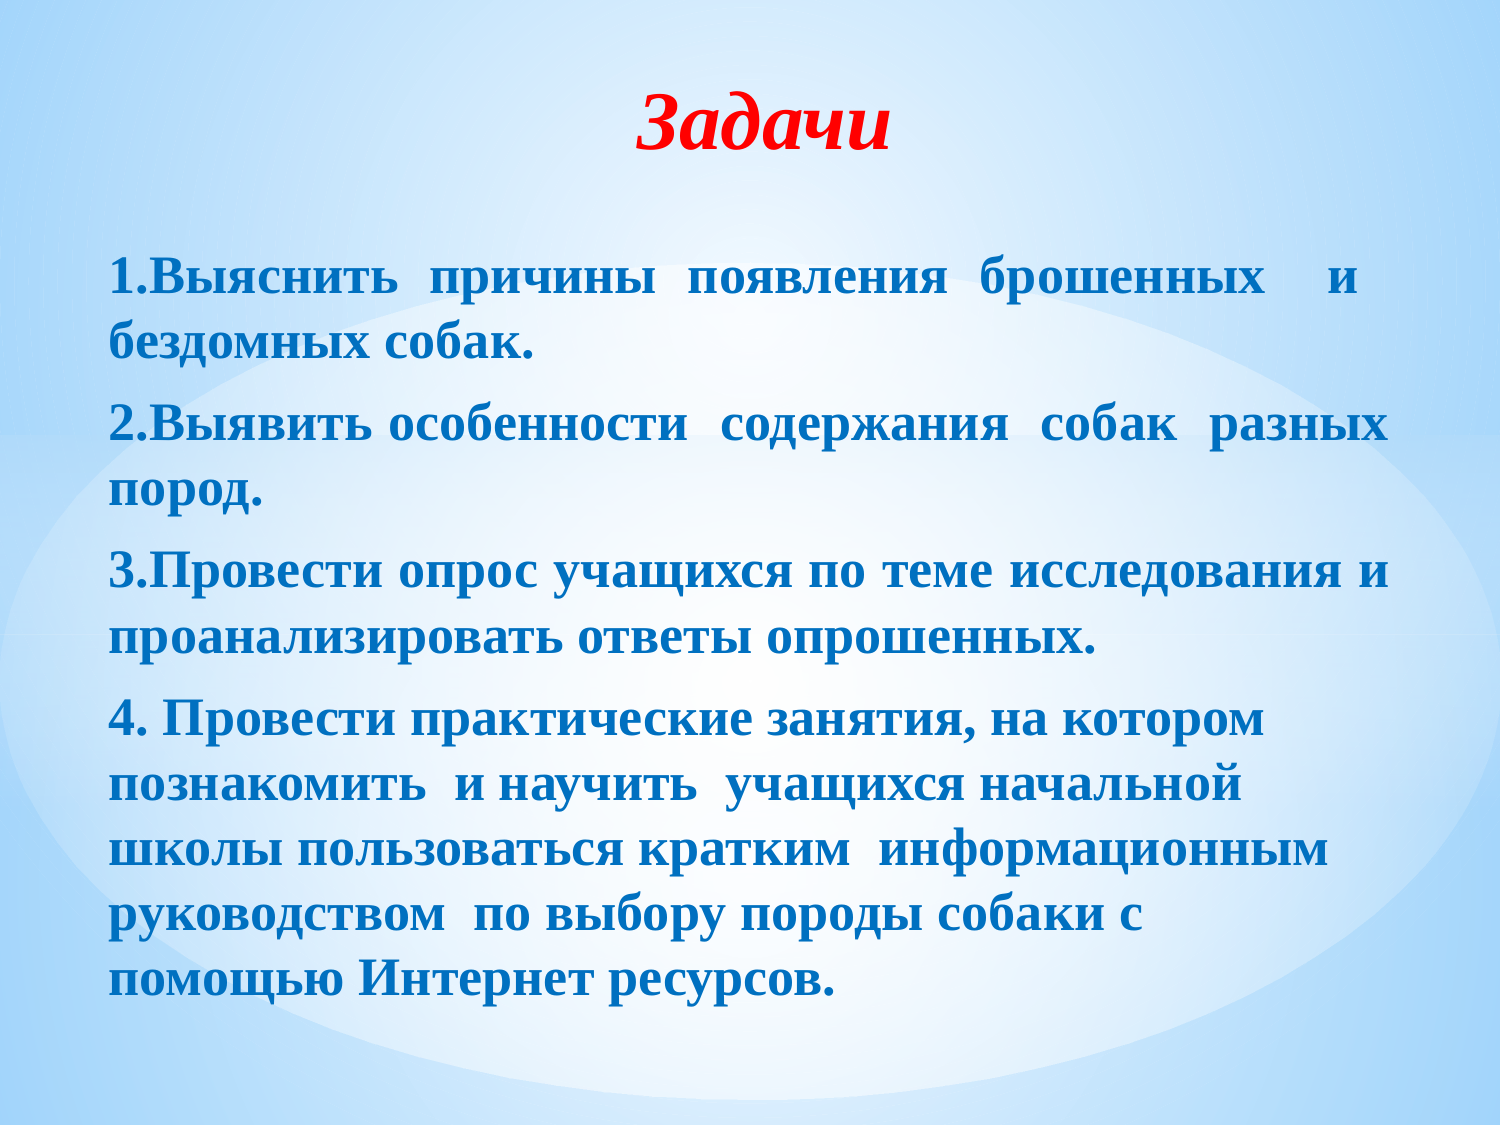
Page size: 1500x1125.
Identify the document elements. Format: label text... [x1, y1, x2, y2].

title Задачи [46, 58, 1454, 164]
subtitle 1.Выяснить причины появления брошенных и бездомных собак. 2.Выявить особенности содержания собак разных пород. 3.Провести опрос учащихся по теме исследования и проанализировать ответы опрошенных. 4. Провести практические занятия, на котором познакомить и научить учащихся начальной школы пользоваться кратким информационным руководством по выбору породы собаки с помощью Интернет ресурсов. [93, 231, 1407, 1106]
